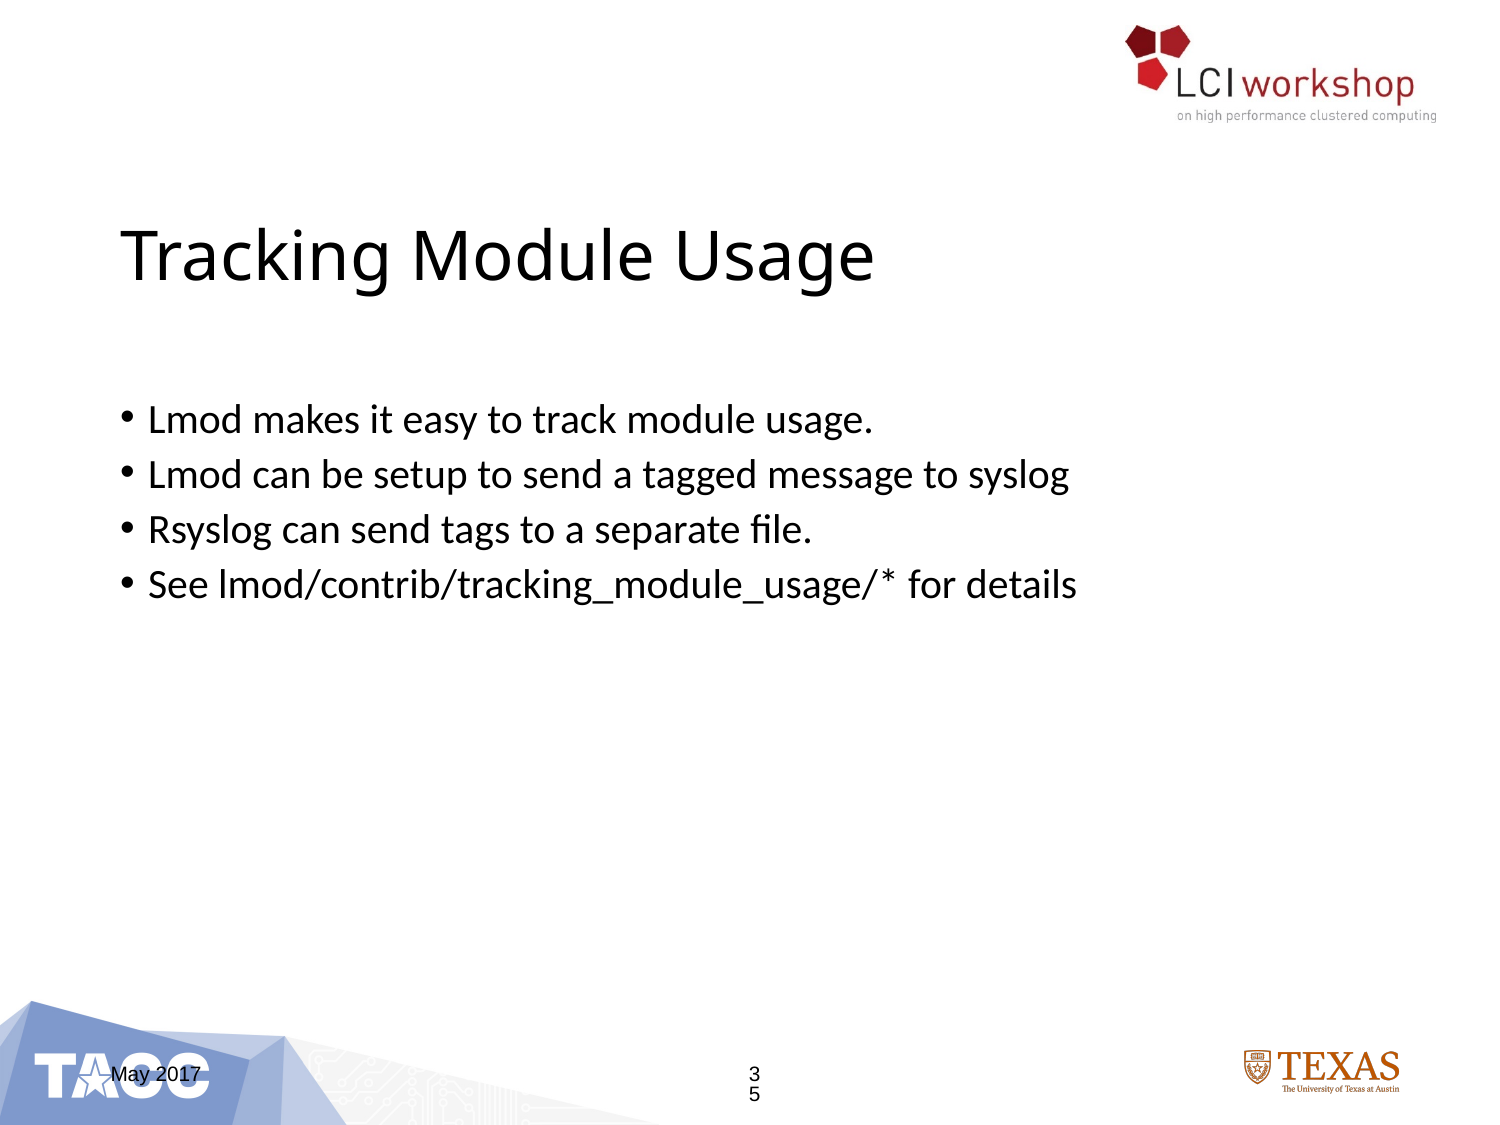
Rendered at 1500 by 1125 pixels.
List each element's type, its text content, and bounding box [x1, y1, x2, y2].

list Lmod makes it easy to track module usage. Lmod can be setup to send a tagged message to syslog Rsyslog can send tags to a separate file. See lmod/contrib/tracking_module_usage/* for details [111, 392, 1426, 869]
picture [1210, 1017, 1433, 1125]
slide_number 35 [740, 1053, 771, 1092]
text_box May 2017 [103, 1052, 441, 1093]
picture [0, 999, 659, 1125]
picture [1125, 25, 1436, 123]
title Tracking Module Usage [111, 178, 1426, 338]
